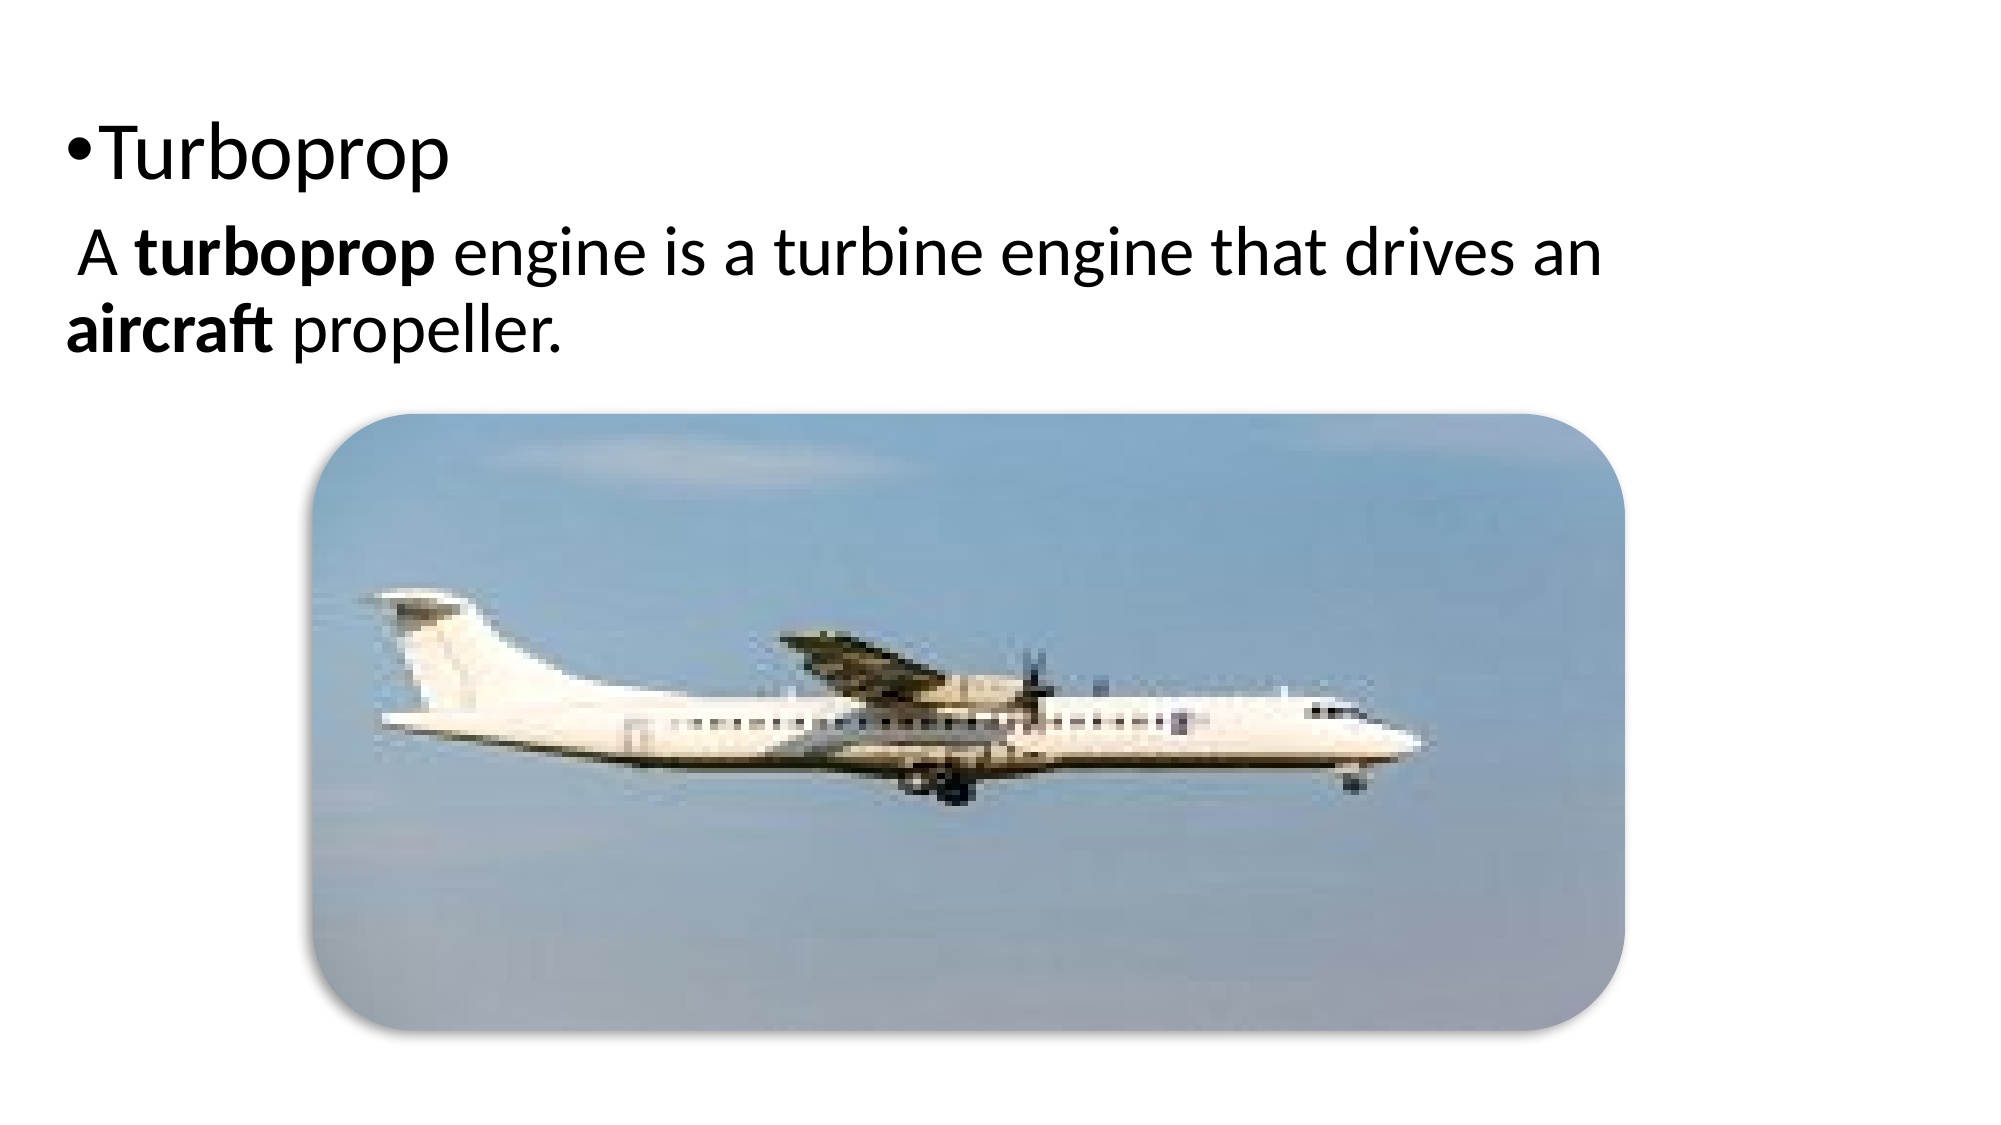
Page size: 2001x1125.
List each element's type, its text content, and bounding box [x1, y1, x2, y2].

picture [312, 413, 1625, 1031]
list Turboprop A turboprop engine is a turbine engine that drives an aircraft propeller. [50, 99, 1850, 375]
